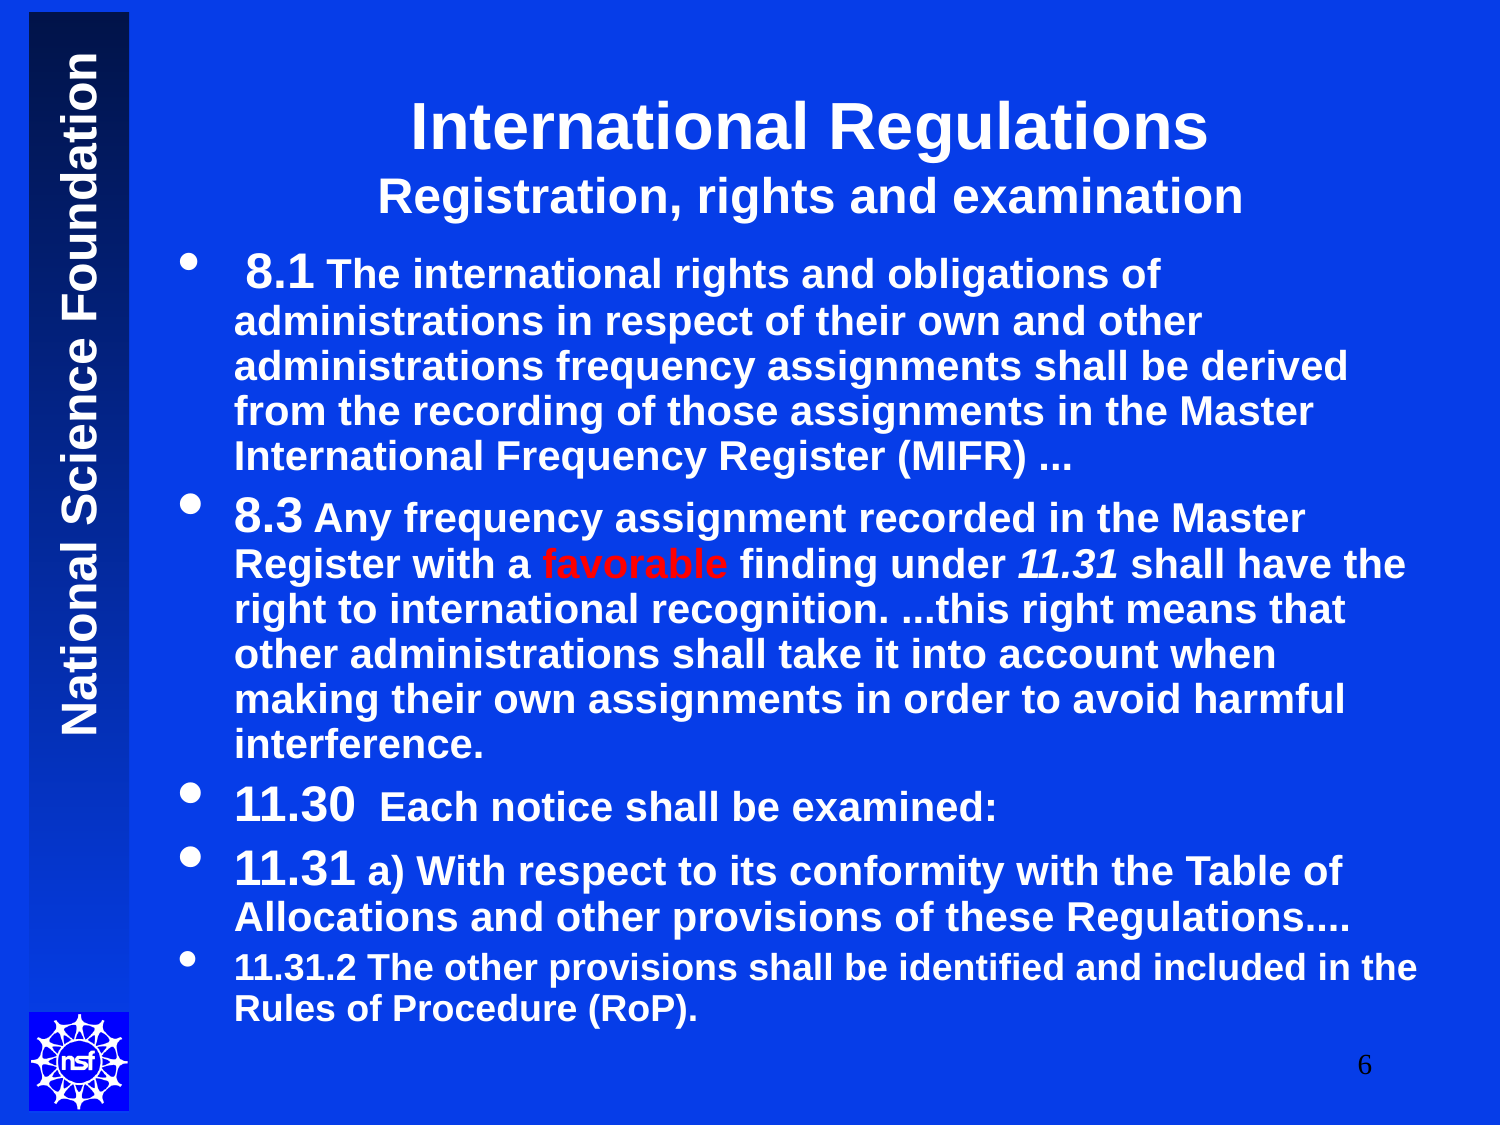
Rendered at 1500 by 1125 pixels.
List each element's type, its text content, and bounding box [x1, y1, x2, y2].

picture [29, 1012, 129, 1111]
slide_number 6 [1074, 1051, 1388, 1101]
title International Regulations Registration, rights and examination [174, 59, 1448, 248]
list 8.1 The international rights and obligations of administrations in respect of their own and other administrations frequency assignments shall be derived from the recording of those assignments in the Master International Frequency Register (MIFR) ... 8.3 Any frequency assignment recorded in the Master Register with a favorable finding under 11.31 shall have the right to international recognition. ...this right means that other administrations shall take it into account when making their own assignments in order to avoid harmful interference. 11.30 Each notice shall be examined: 11.31 a) With respect to its conformity with the Table of Allocations and other provisions of these Regulations.... 11.31.2 The other provisions shall be identified and included in the Rules of Procedure (RoP). [162, 237, 1435, 1051]
